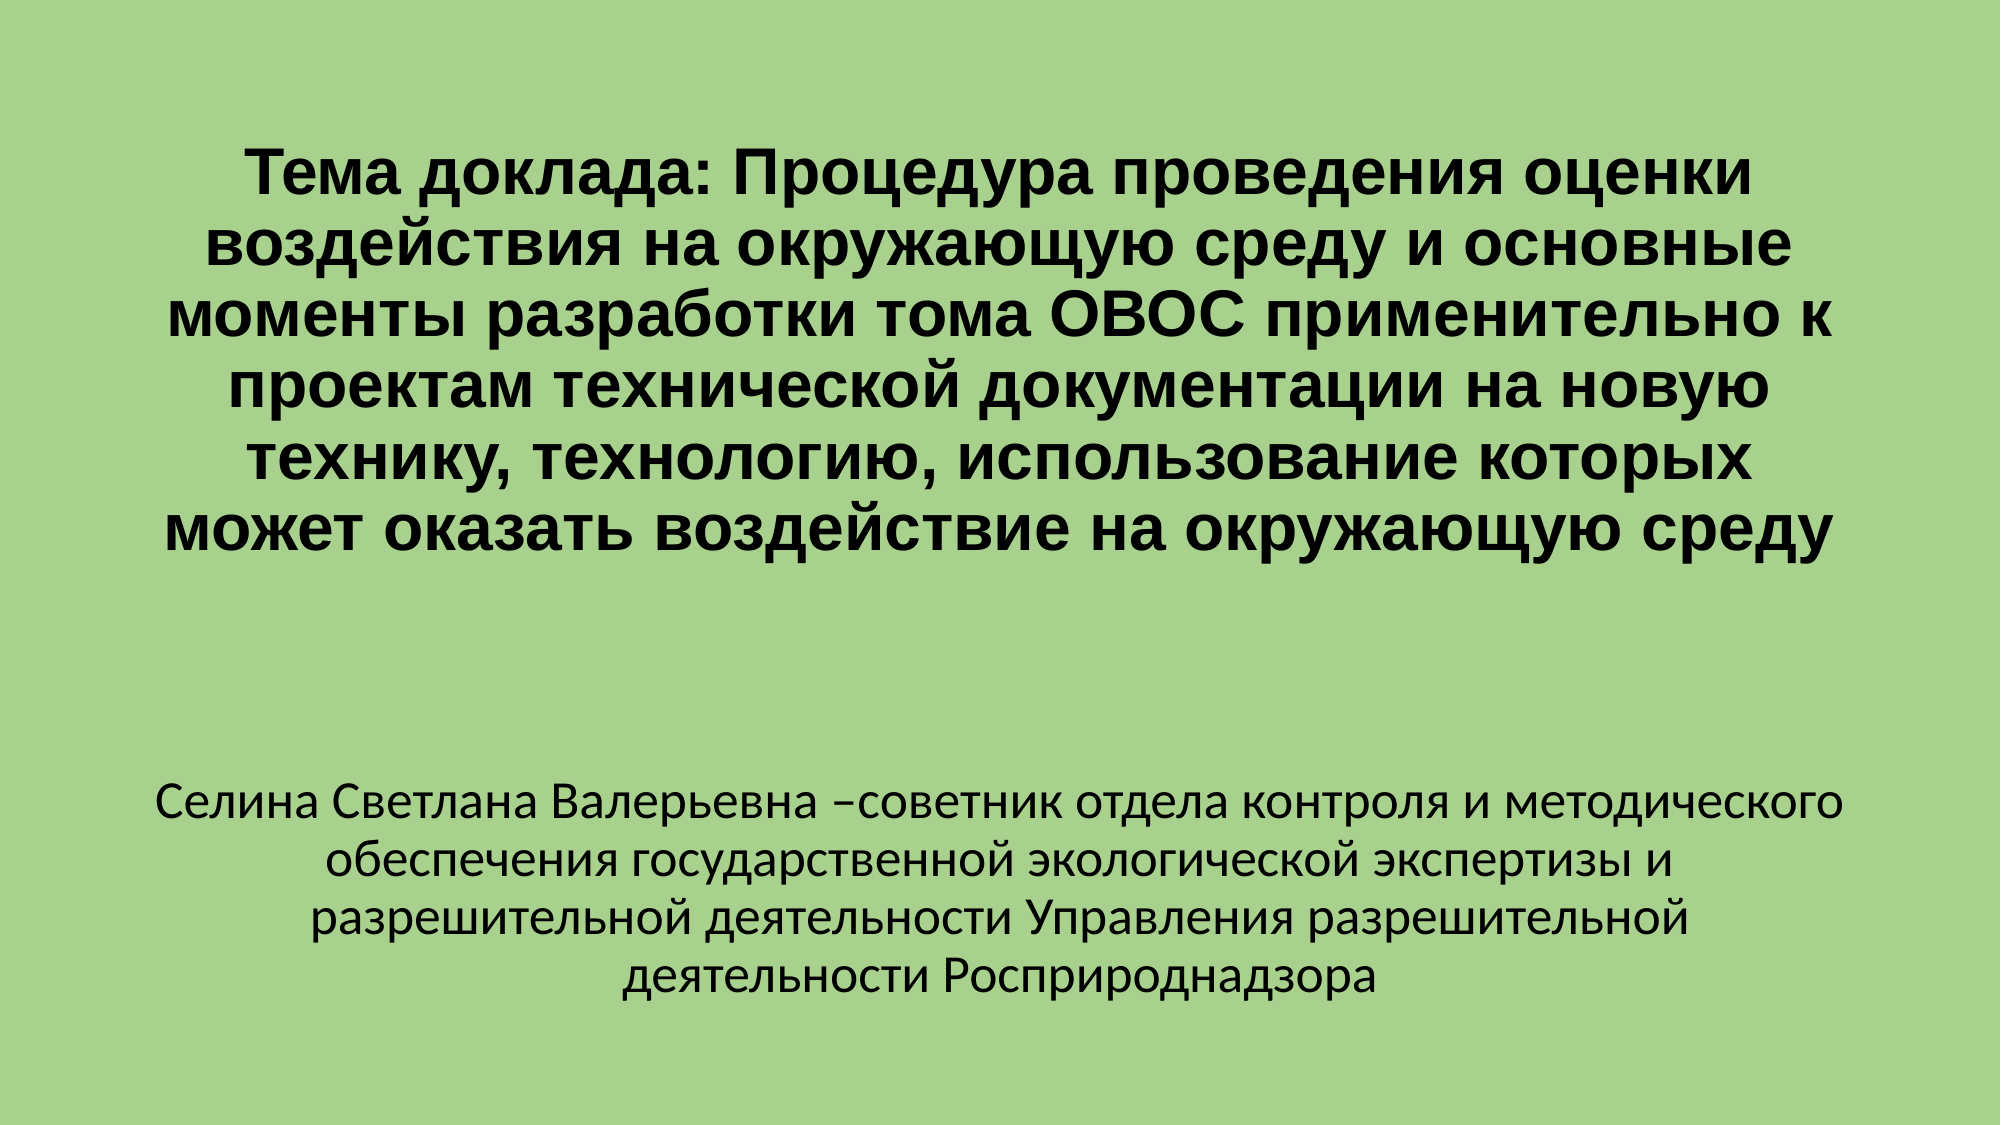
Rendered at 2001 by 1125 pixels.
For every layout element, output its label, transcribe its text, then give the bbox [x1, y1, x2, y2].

title Тема доклада: Процедура проведения оценки воздействия на окружающую среду и основные моменты разработки тома ОВОС применительно к проектам технической документации на новую технику, технологию, использование которых может оказать воздействие на окружающую среду [137, 129, 1863, 652]
list Селина Светлана Валерьевна –советник отдела контроля и методического обеспечения государственной экологической экспертизы и разрешительной деятельности Управления разрешительной деятельности Росприроднадзора [137, 765, 1863, 1014]
